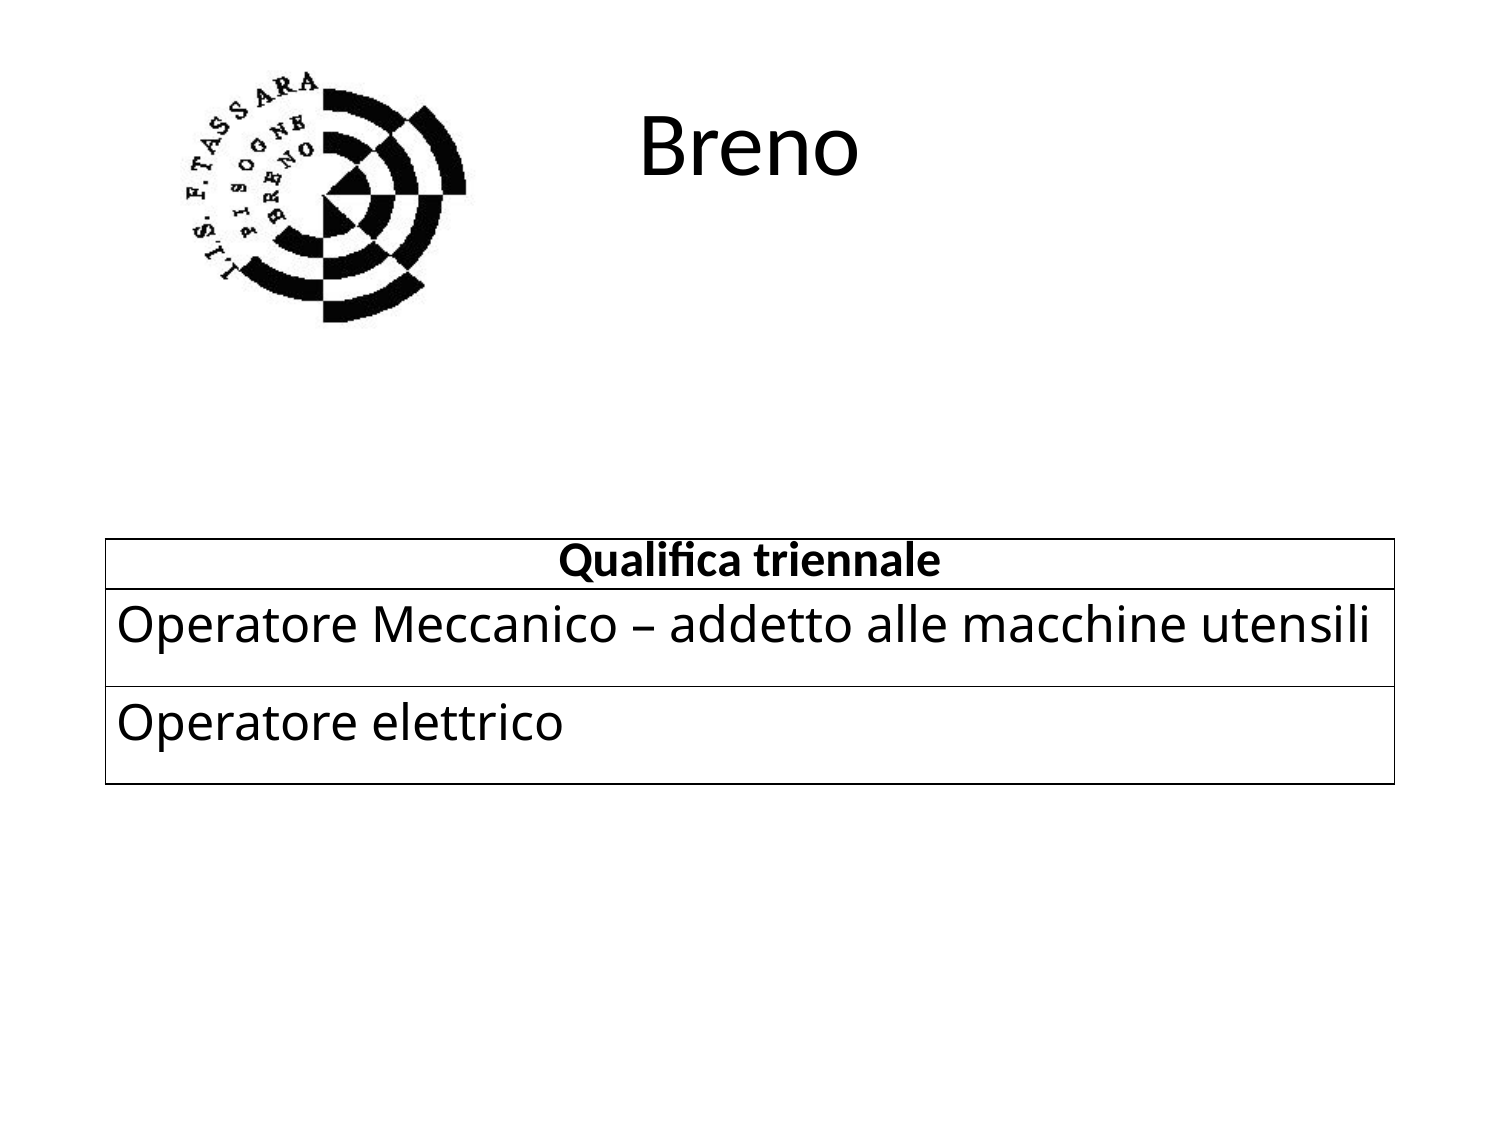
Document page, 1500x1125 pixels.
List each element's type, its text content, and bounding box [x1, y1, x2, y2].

table_cell Operatore elettrico [106, 687, 1394, 783]
picture [70, 46, 563, 376]
table_header Qualifica triennale [106, 540, 1394, 588]
table_cell Operatore Meccanico – addetto alle macchine utensili [106, 590, 1394, 686]
title Breno [559, 45, 1425, 233]
